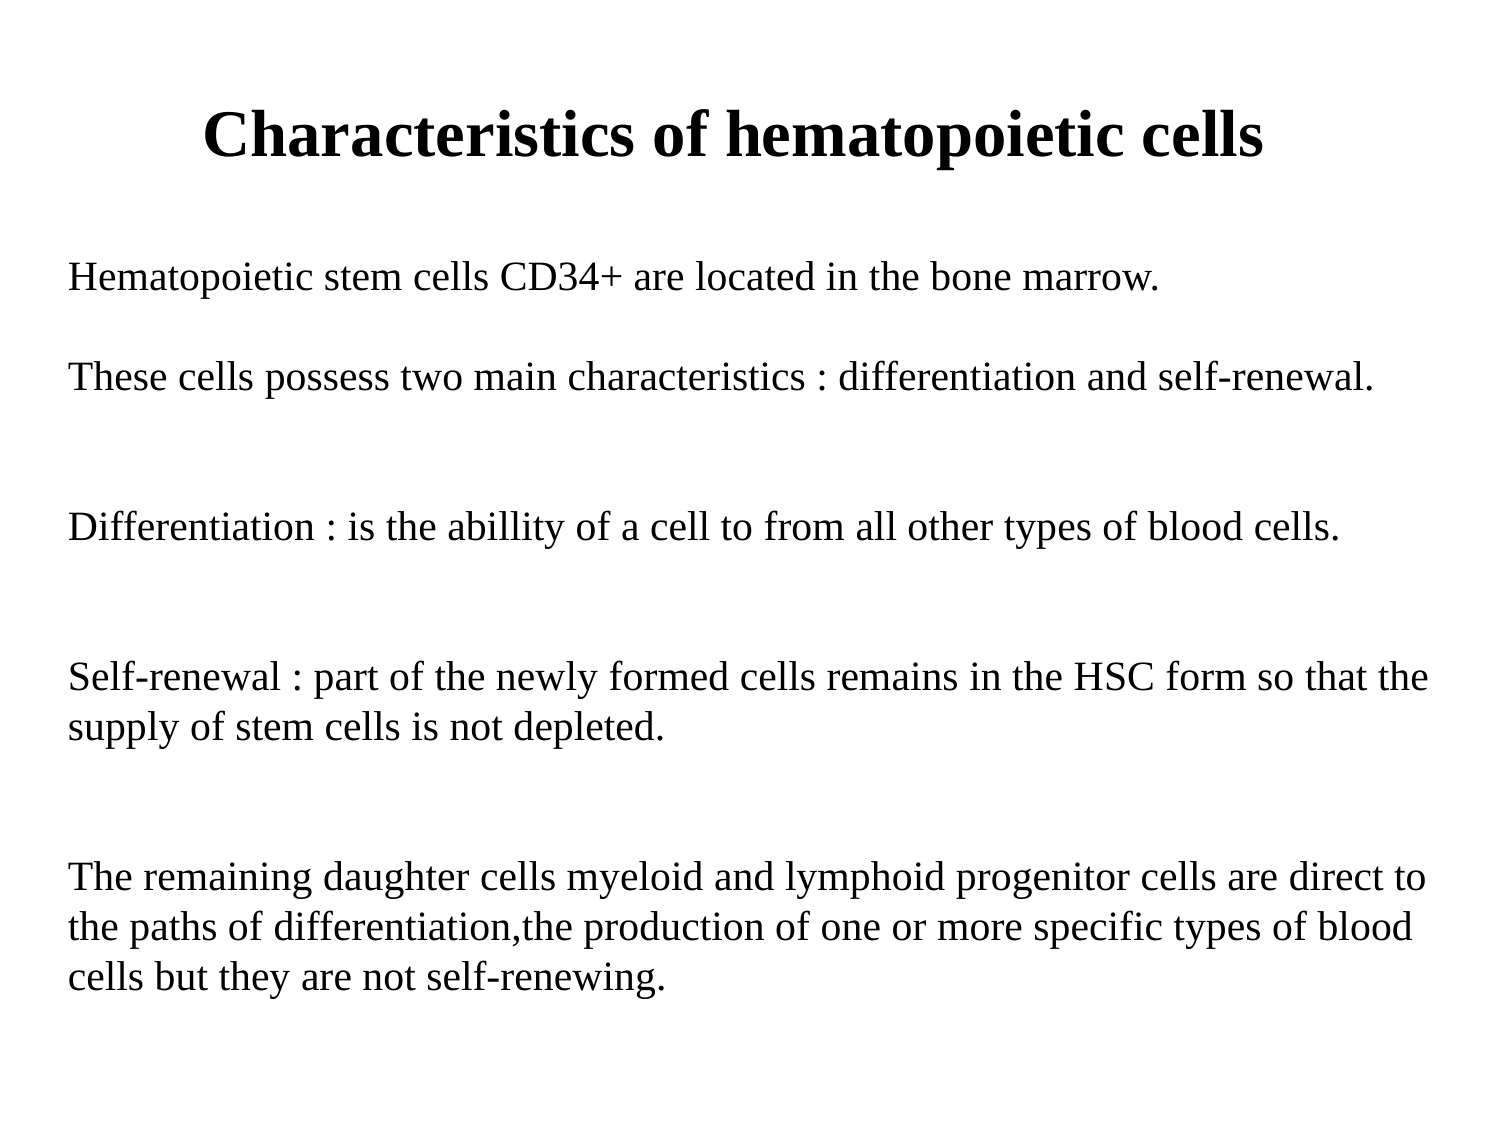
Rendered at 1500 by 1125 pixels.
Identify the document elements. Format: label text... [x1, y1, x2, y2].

text_box Characteristics of hematopoietic cells [187, 81, 1463, 177]
text_box Hematopoietic stem cells CD34+ are located in the bone marrow. These cells possess two main characteristics : differentiation and self-renewal. Differentiation : is the abillity of a cell to from all other types of blood cells. Self-renewal : part of the newly formed cells remains in the HSC form so that the supply of stem cells is not depleted. The remaining daughter cells myeloid and lymphoid progenitor cells are direct to the paths of differentiation,the production of one or more specific types of blood cells but they are not self-renewing. [53, 191, 1471, 1052]
